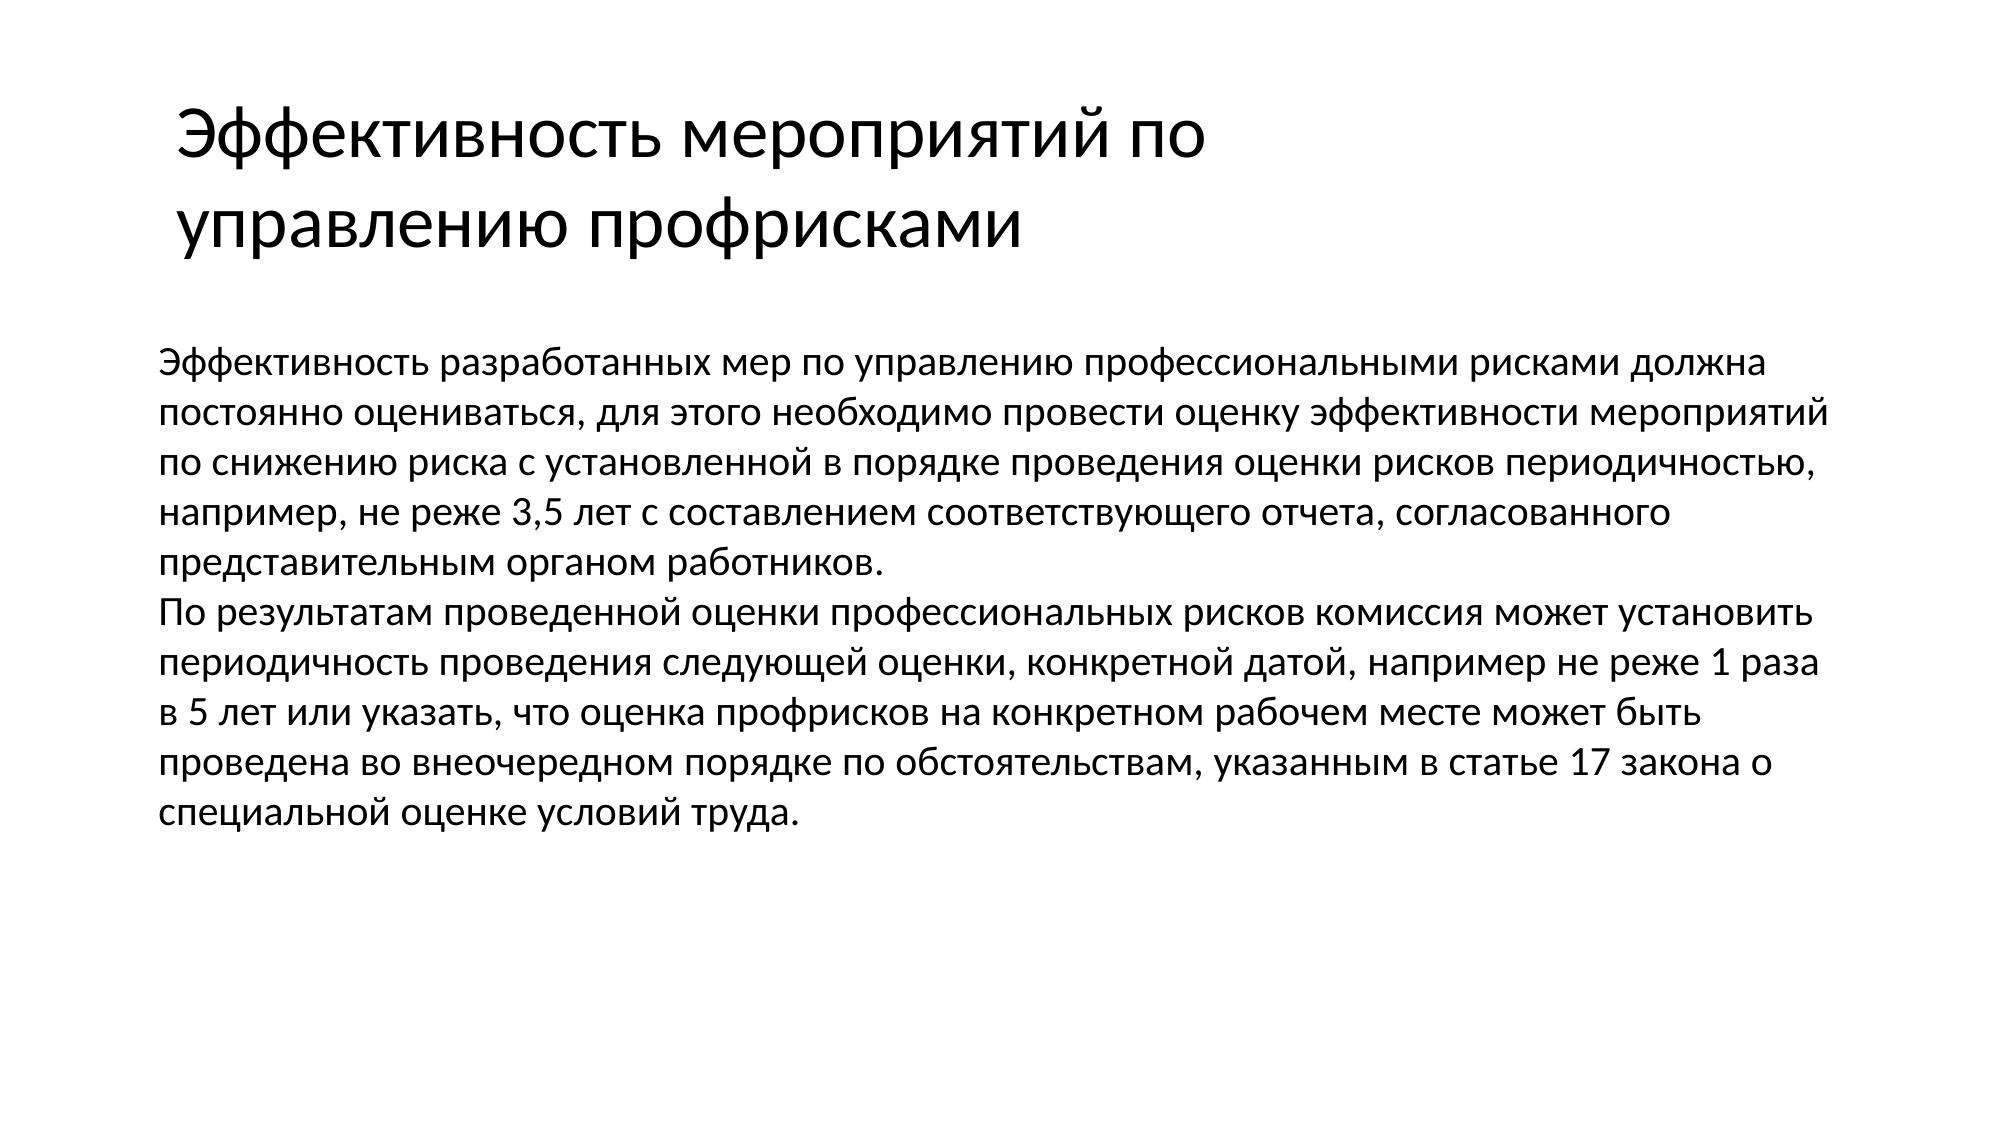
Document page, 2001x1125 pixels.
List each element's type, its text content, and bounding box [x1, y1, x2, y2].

text_box Эффективность разработанных мер по управлению профессиональными рисками должна постоянно оцениваться, для этого необходимо провести оценку эффективности мероприятий по снижению риска с установленной в порядке проведения оценки рисков периодичностью, например, не реже 3,5 лет с составлением соответствующего отчета, согласованного представительным органом работников. По результатам проведенной оценки профессиональных рисков комиссия может установить периодичность проведения следующей оценки, конкретной датой, например не реже 1 раза в 5 лет или указать, что оценка профрисков на конкретном рабочем месте может быть проведена во внеочередном порядке по обстоятельствам, указанным в статье 17 закона о специальной оценке условий труда. [143, 326, 1849, 1016]
text_box Эффективность мероприятий по управлению профрисками [161, 75, 1587, 270]
